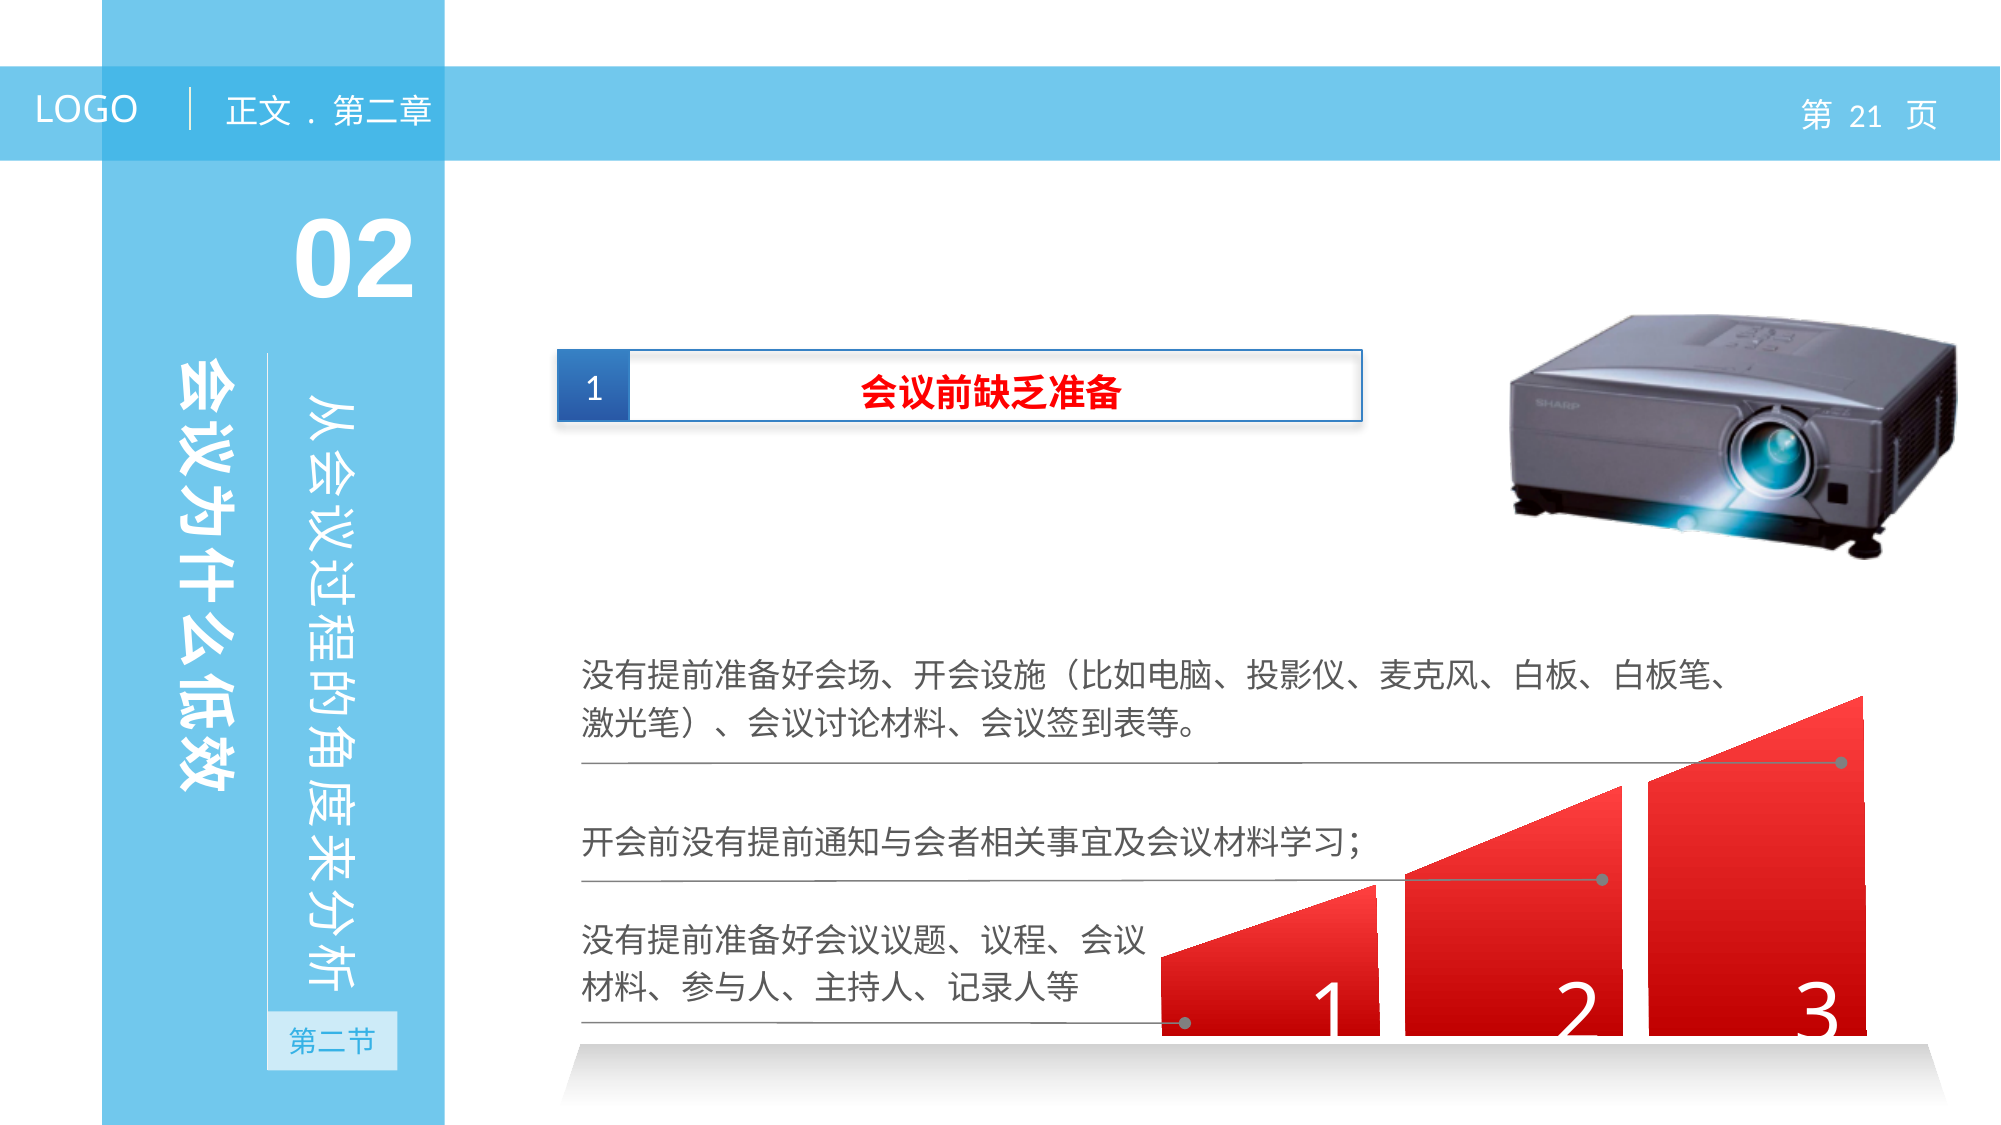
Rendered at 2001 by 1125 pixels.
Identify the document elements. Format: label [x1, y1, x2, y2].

picture [1509, 314, 1958, 560]
text_box [558, 349, 1363, 423]
text_box [559, 639, 1948, 1107]
